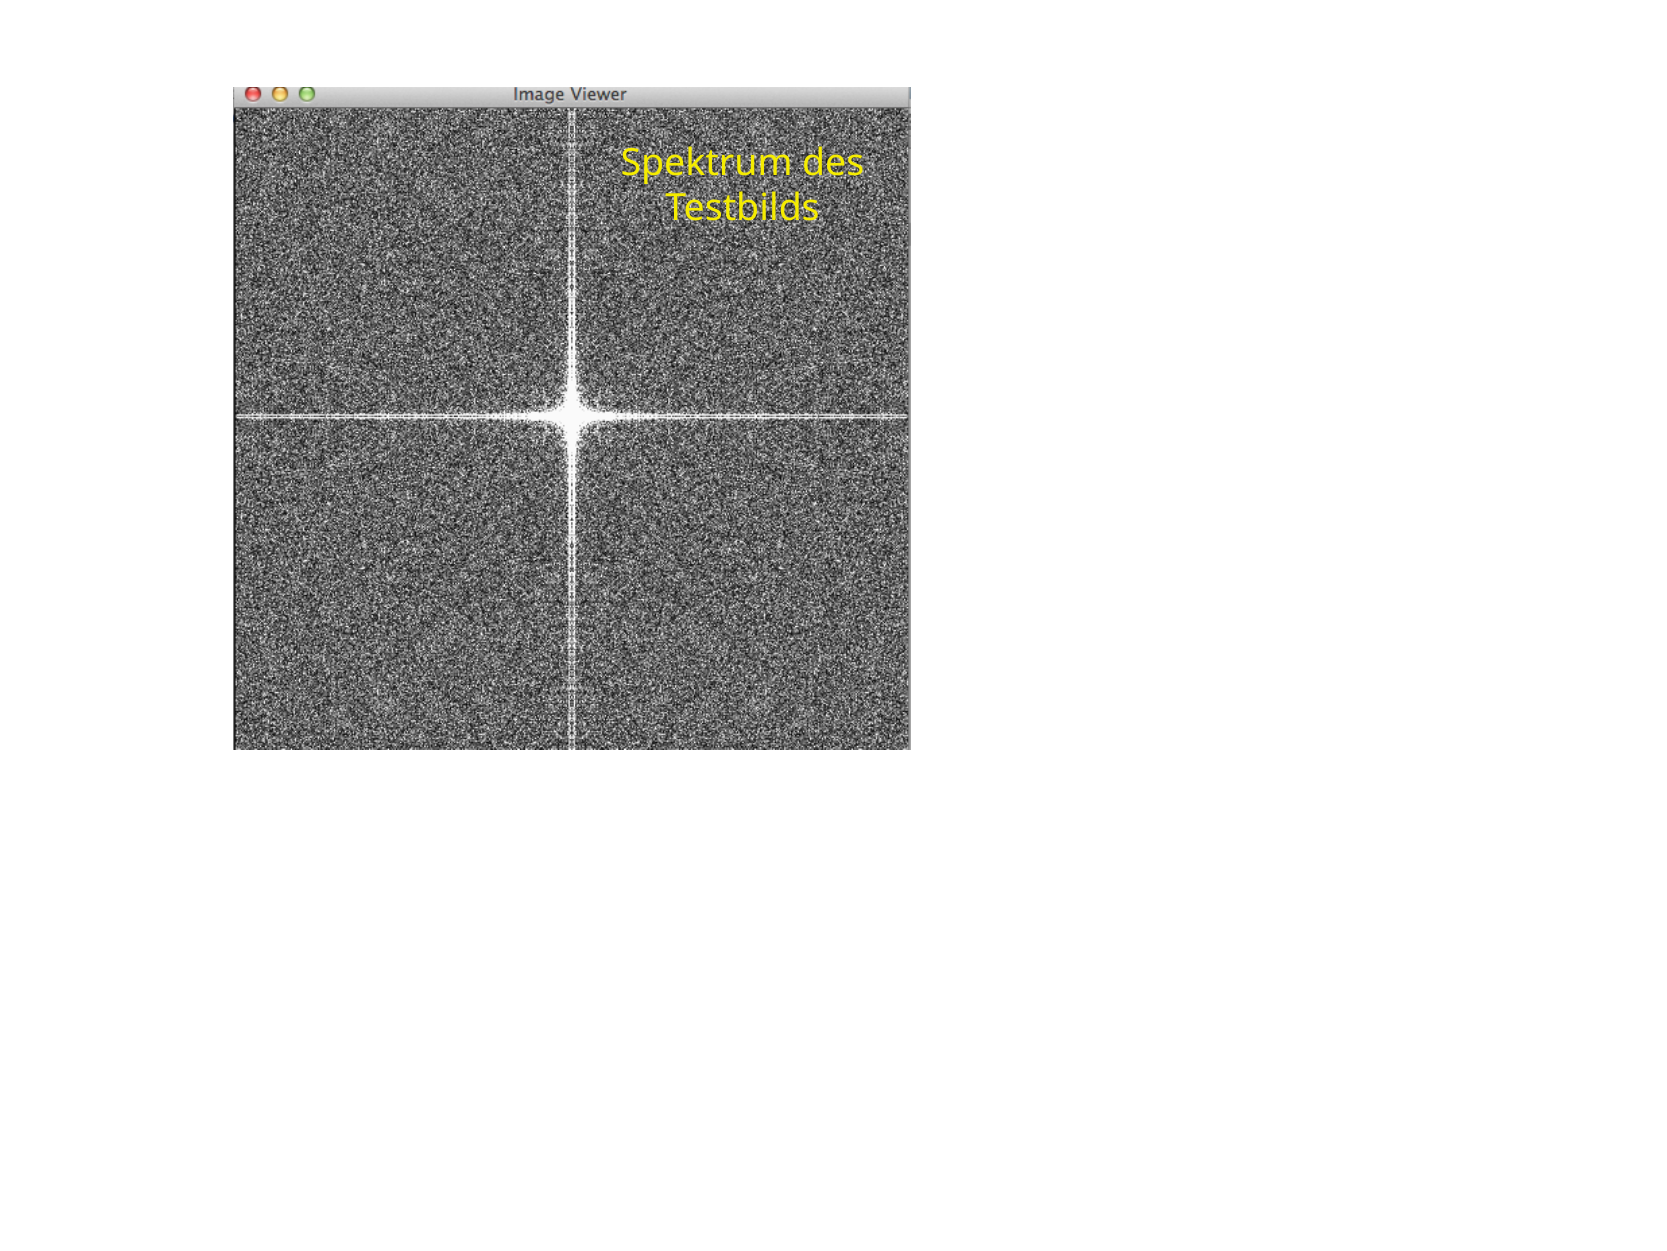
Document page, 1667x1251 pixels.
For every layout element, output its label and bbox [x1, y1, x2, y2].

picture [233, 87, 911, 751]
